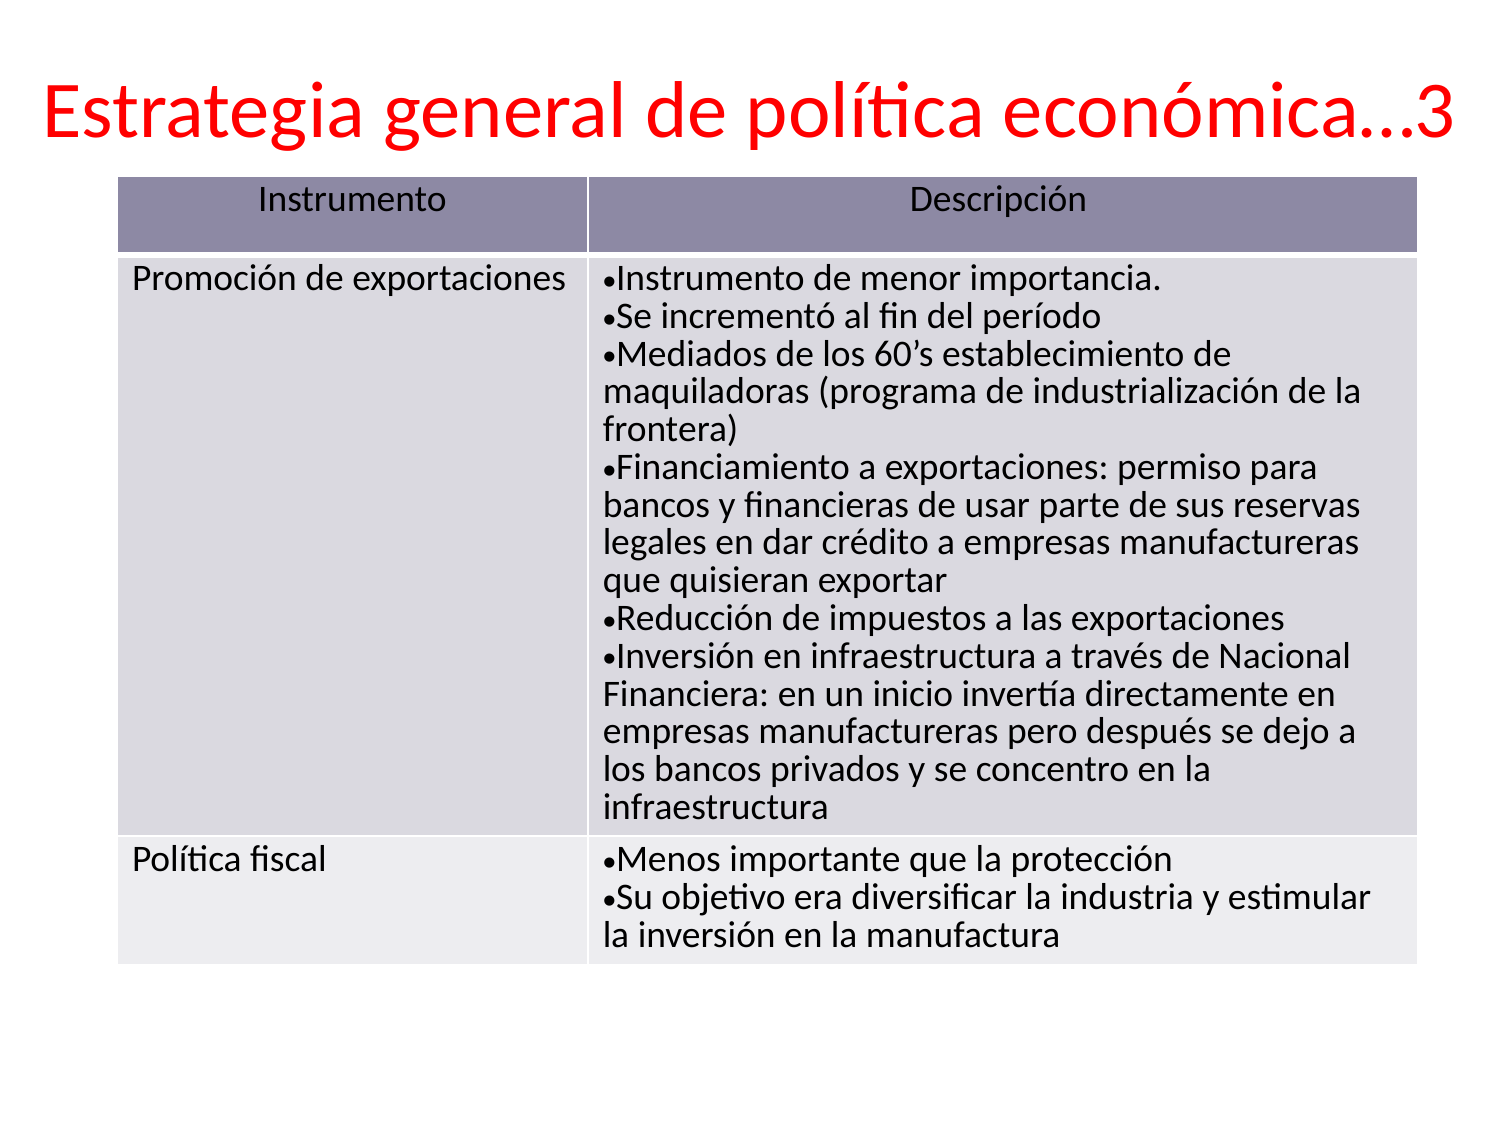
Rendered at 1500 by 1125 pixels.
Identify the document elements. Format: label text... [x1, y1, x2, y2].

table_cell Instrumento de menor importancia. Se incrementó al fin del período Mediados de los 60’s establecimiento de maquiladoras (programa de industrialización de la frontera) Financiamiento a exportaciones: permiso para bancos y financieras de usar parte de sus reservas legales en dar crédito a empresas manufactureras que quisieran exportar Reducción de impuestos a las exportaciones Inversión en infraestructura a través de Nacional Financiera: en un inicio invertía directamente en empresas manufactureras pero después se dejo a los bancos privados y se concentro en la infraestructura [589, 258, 1417, 835]
table_cell Política fiscal [118, 837, 587, 964]
table_cell Promoción de exportaciones [118, 258, 587, 835]
table_header Descripción [589, 177, 1417, 252]
title Estrategia general de política económica…3 [0, 11, 1500, 200]
table_cell Menos importante que la protección Su objetivo era diversificar la industria y estimular la inversión en la manufactura [589, 837, 1417, 964]
table_header Instrumento [118, 177, 587, 252]
